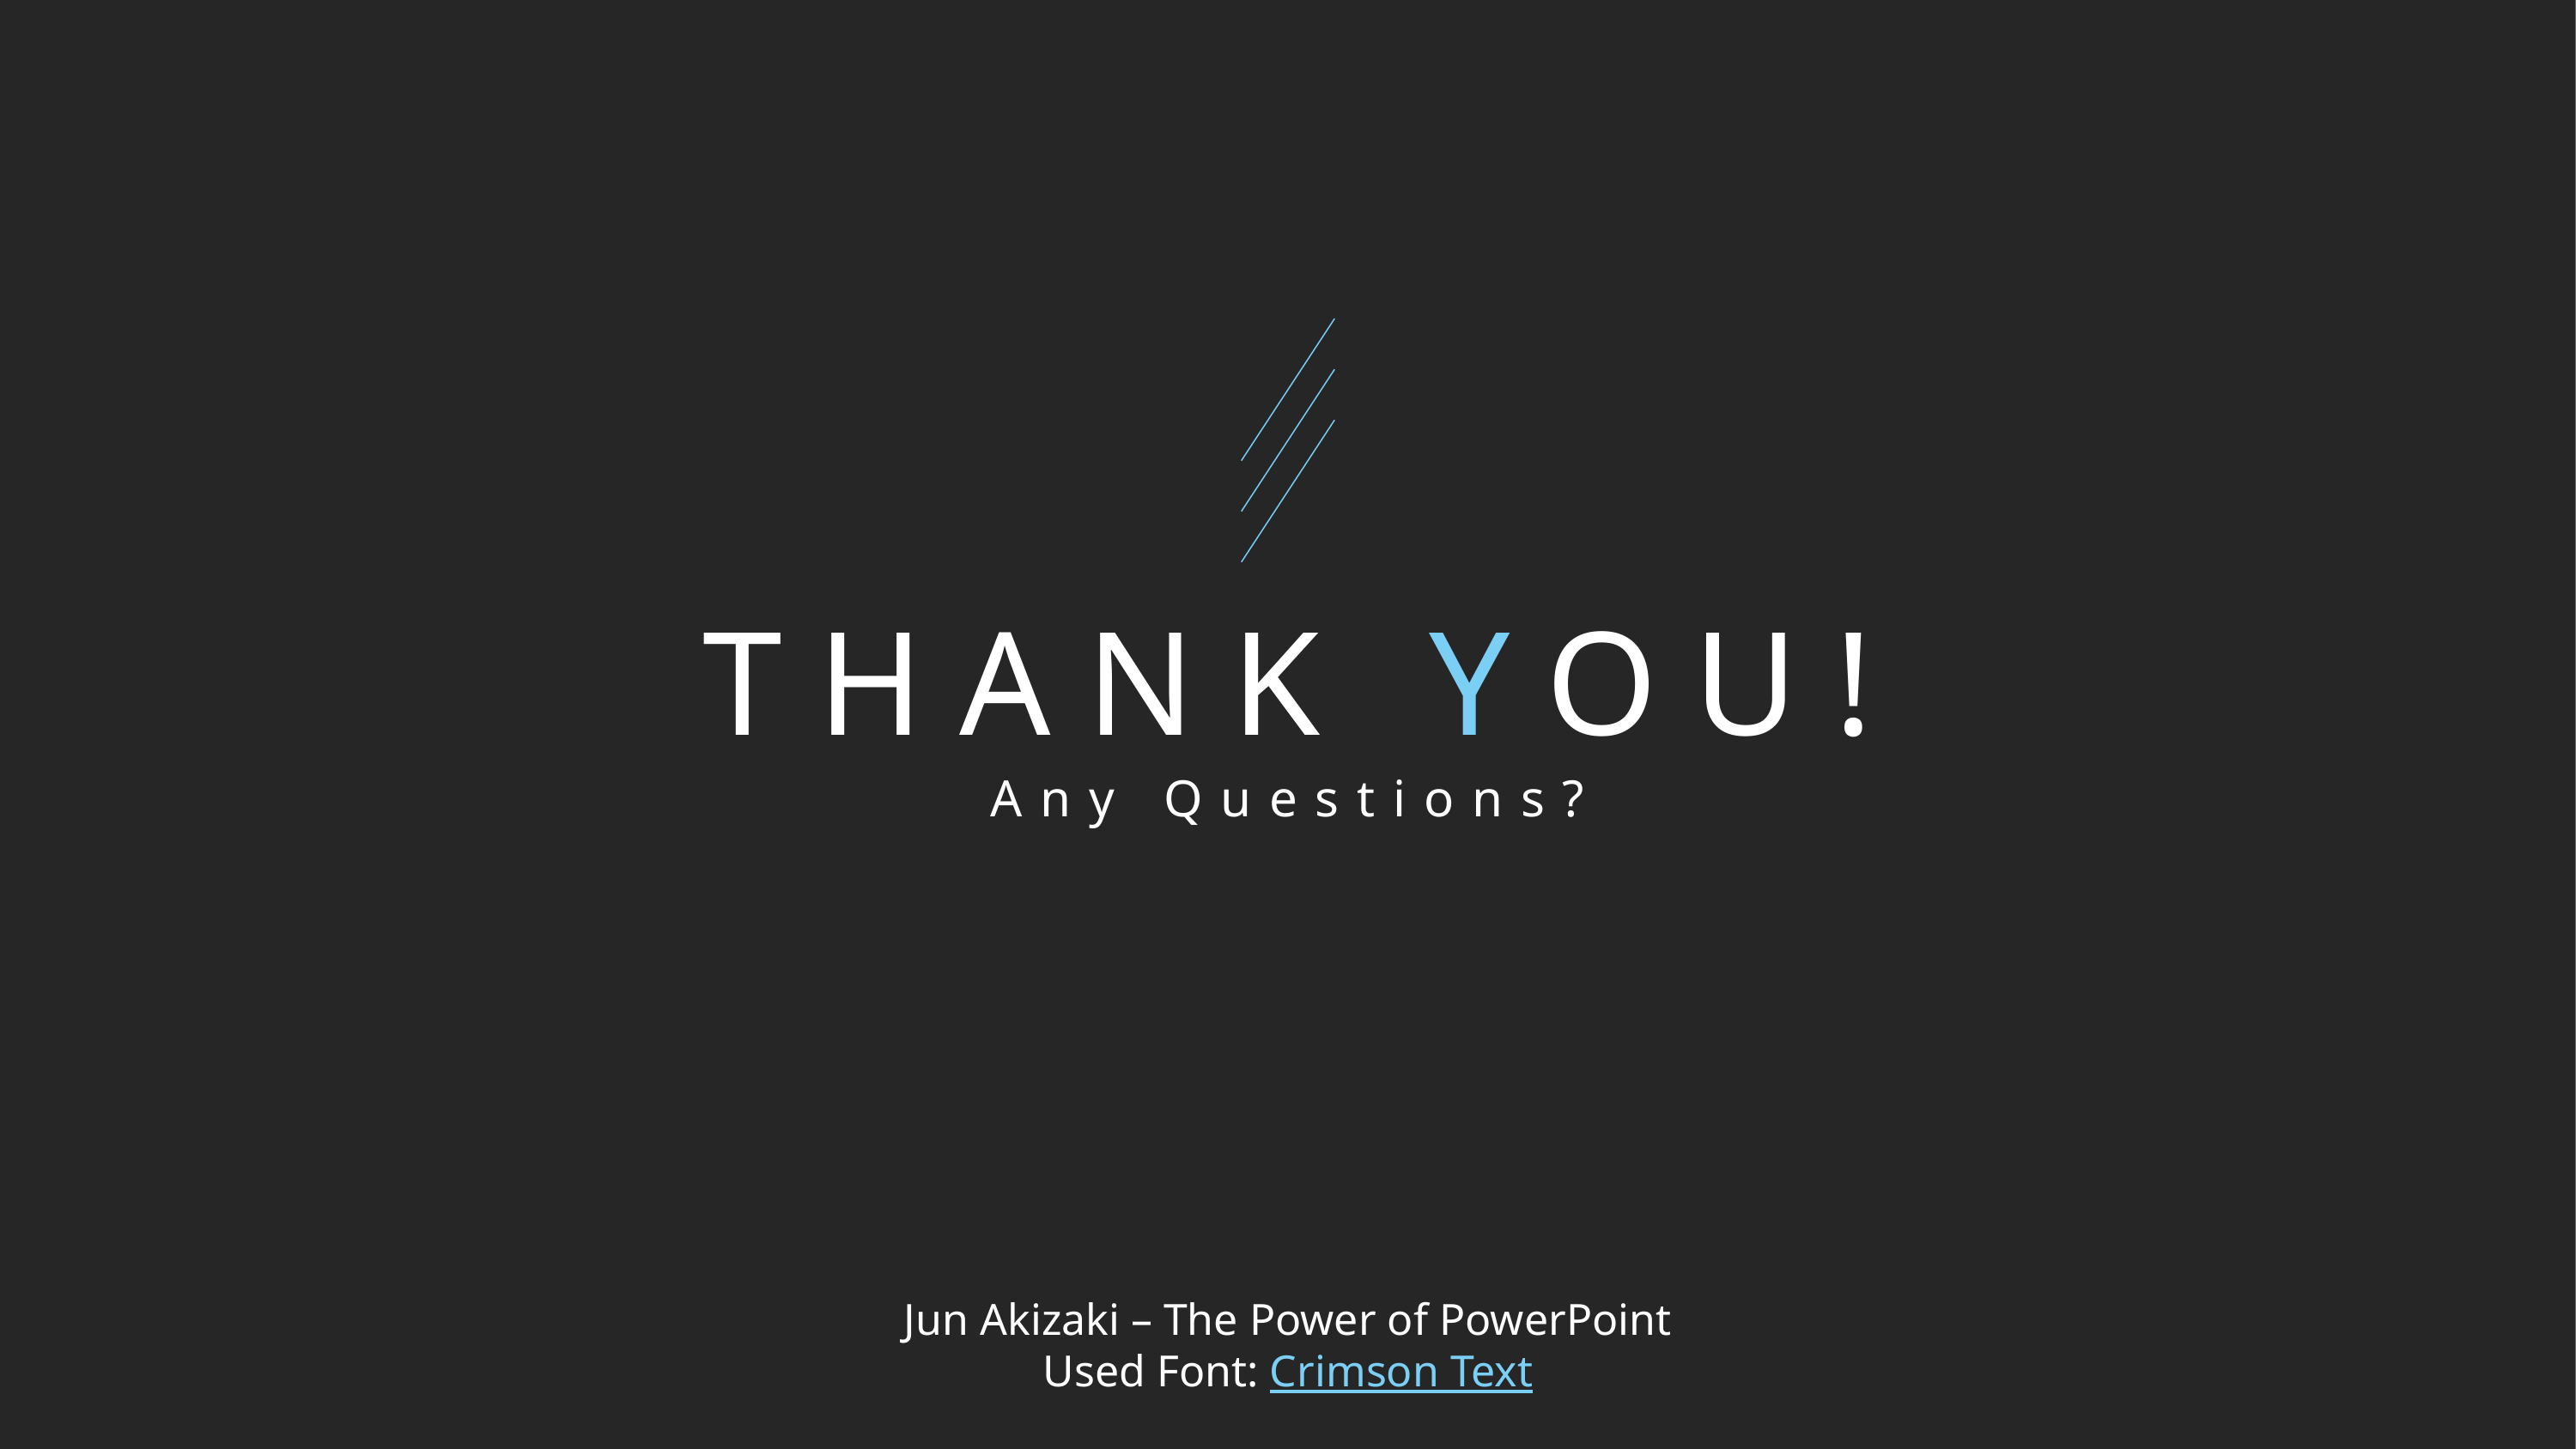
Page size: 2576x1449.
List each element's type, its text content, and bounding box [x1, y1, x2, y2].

list Jun Akizaki – The Power of PowerPoint Used Font: Crimson Text [137, 1149, 2439, 1414]
title THANK YOU! [129, 572, 2447, 775]
list Any Questions? [137, 755, 2439, 836]
